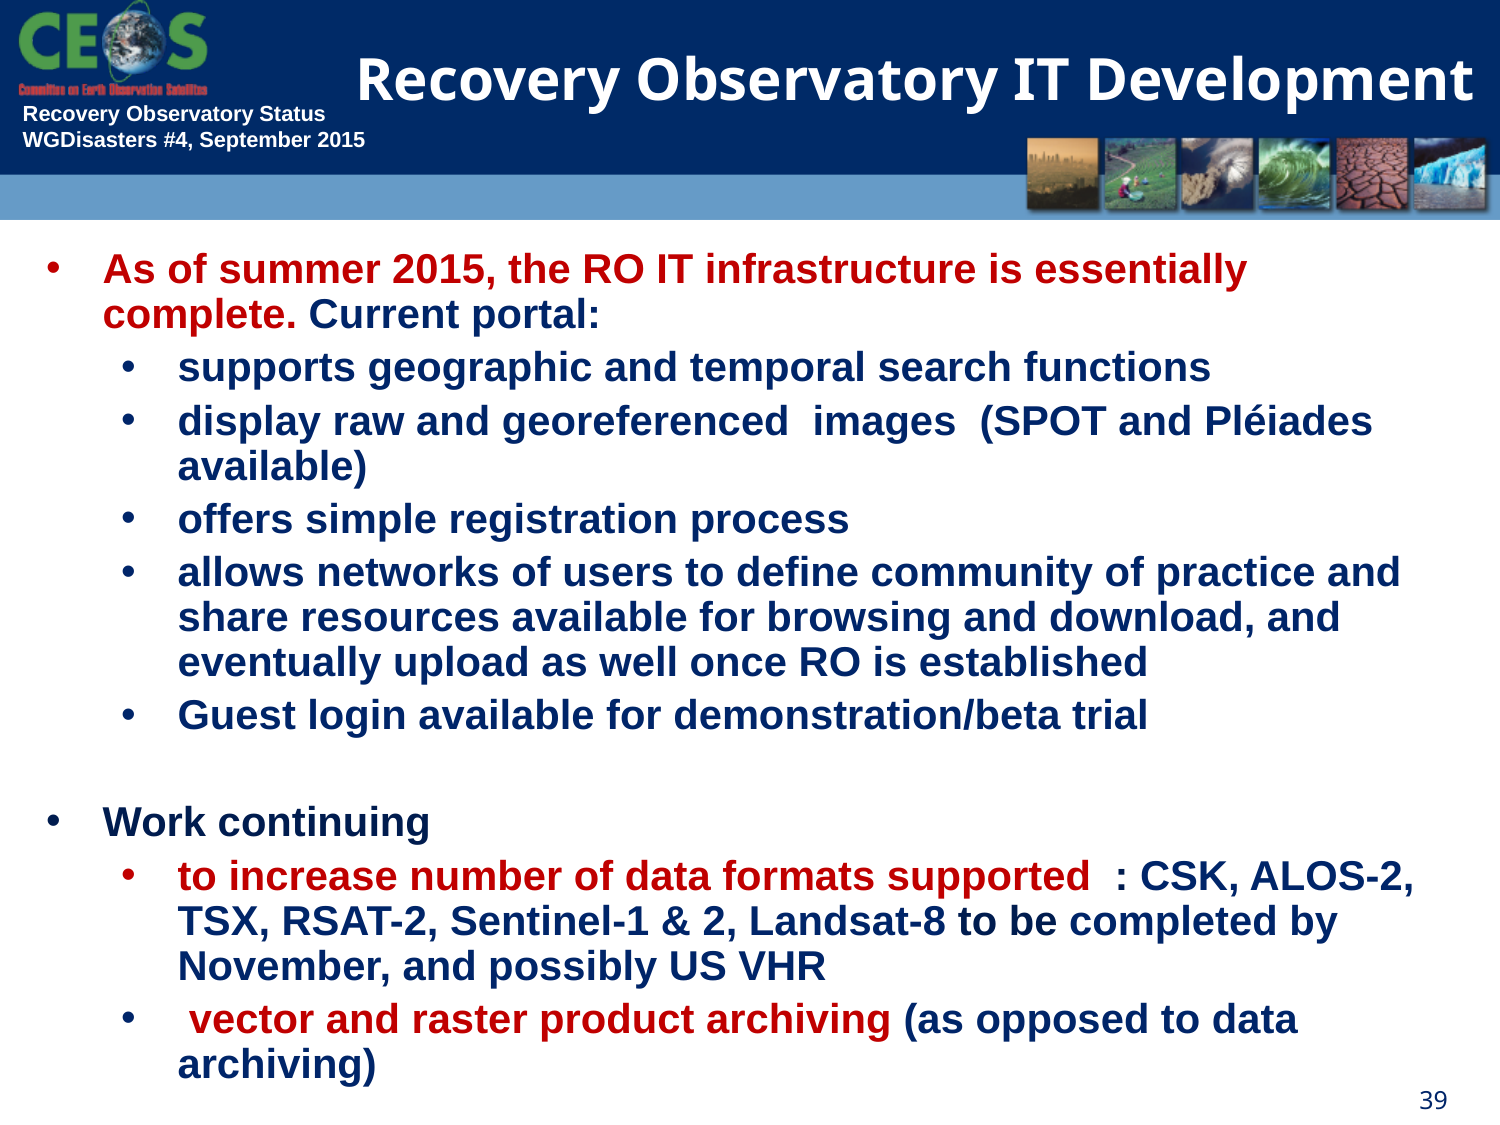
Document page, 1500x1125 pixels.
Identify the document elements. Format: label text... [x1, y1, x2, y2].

text_box Recovery Observatory IT Development [249, 16, 1491, 138]
picture [0, 0, 1500, 220]
text_box As of summer 2015, the RO IT infrastructure is essentially complete. Current portal: supports geographic and temporal search functions display raw and georeferenced images (SPOT and Pléiades available) offers simple registration process allows networks of users to define community of practice and share resources available for browsing and download, and eventually upload as well once RO is established Guest login available for demonstration/beta trial Work continuing to increase number of data formats supported : CSK, ALOS-2, TSX, RSAT-2, Sentinel-1 & 2, Landsat-8 to be completed by November, and possibly US VHR vector and raster product archiving (as opposed to data archiving) [31, 240, 1463, 1125]
